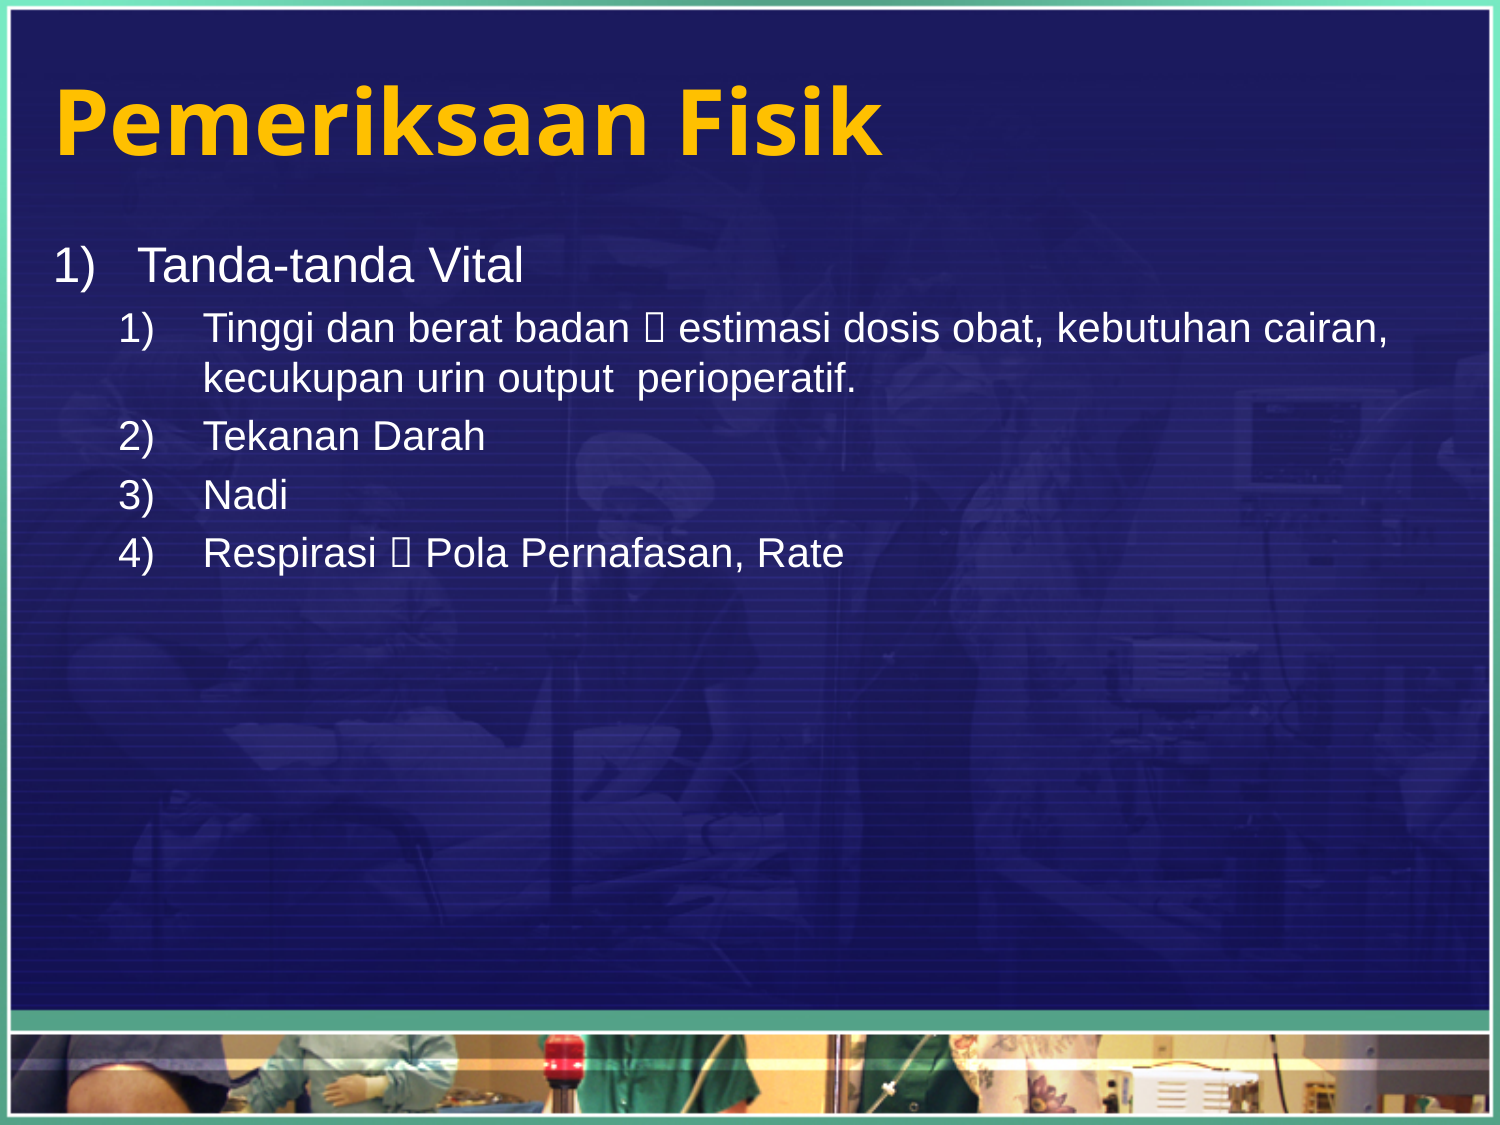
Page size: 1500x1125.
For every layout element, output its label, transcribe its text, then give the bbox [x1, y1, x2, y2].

picture [0, 0, 1500, 1125]
list Tanda-tanda Vital Tinggi dan berat badan  estimasi dosis obat, kebutuhan cairan, kecukupan urin output perioperatif. Tekanan Darah Nadi Respirasi  Pola Pernafasan, Rate [37, 224, 1463, 1013]
title Pemeriksaan Fisik [37, 37, 1463, 200]
